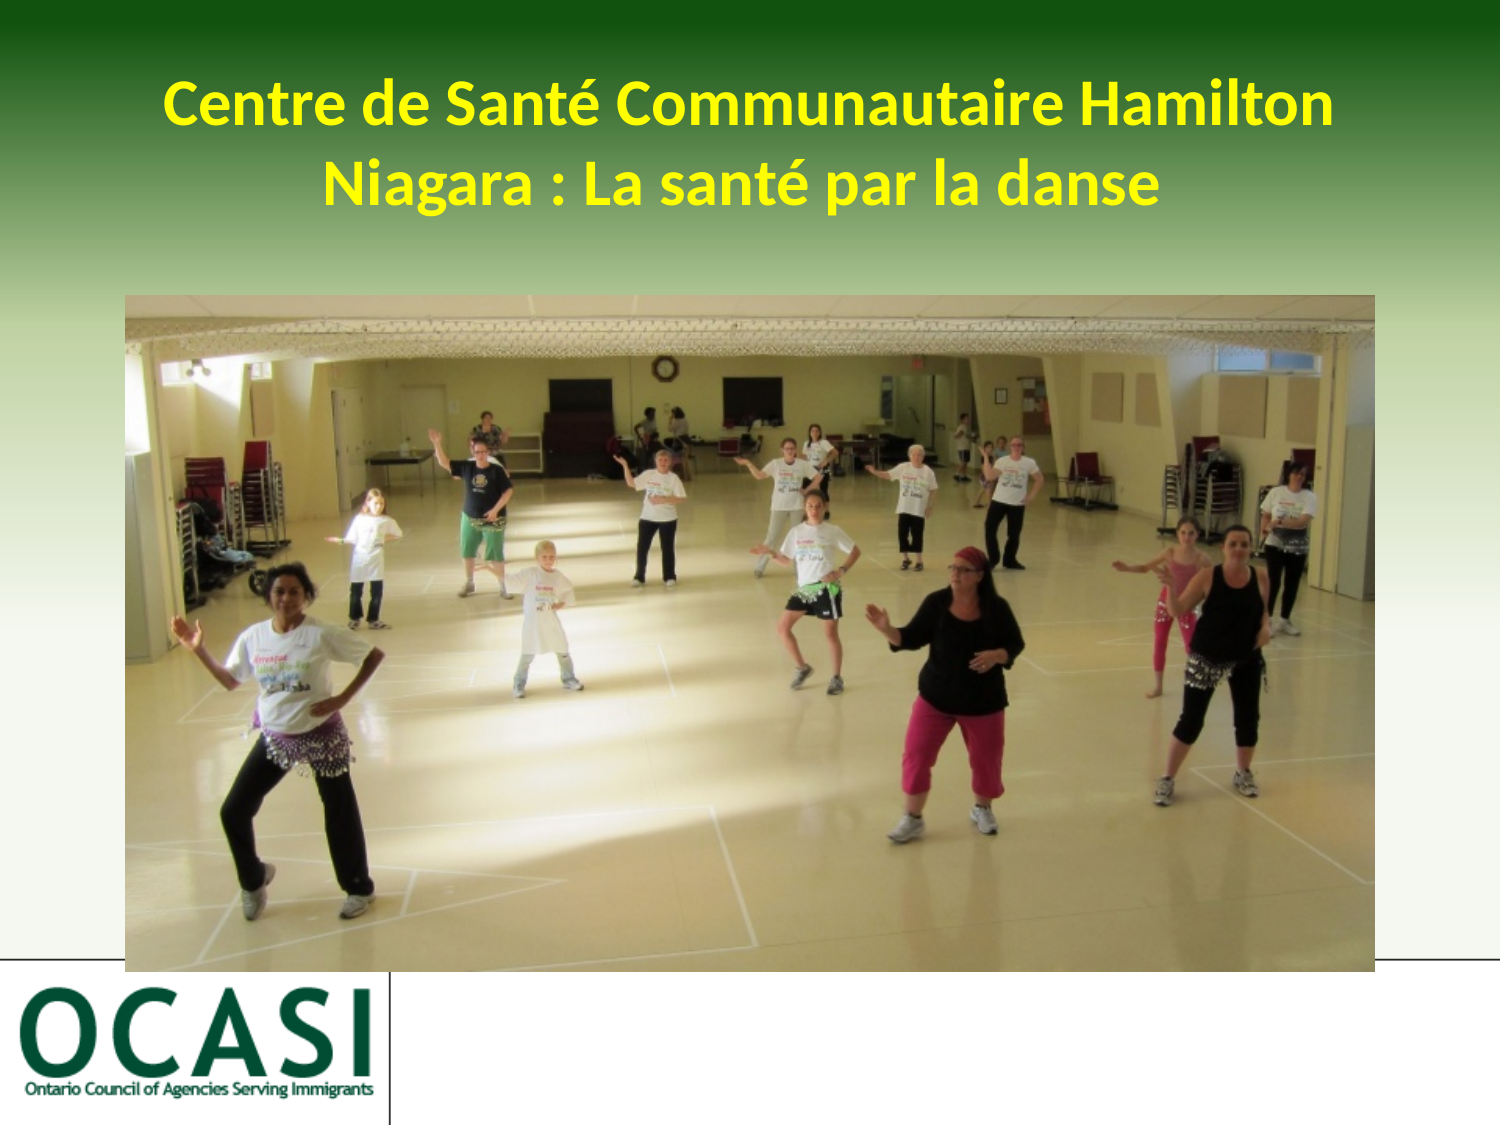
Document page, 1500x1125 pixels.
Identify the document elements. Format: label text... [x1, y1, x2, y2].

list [124, 295, 1376, 973]
title Centre de Santé Communautaire Hamilton Niagara : La santé par la danse [75, 45, 1425, 233]
picture [0, 0, 1500, 1125]
